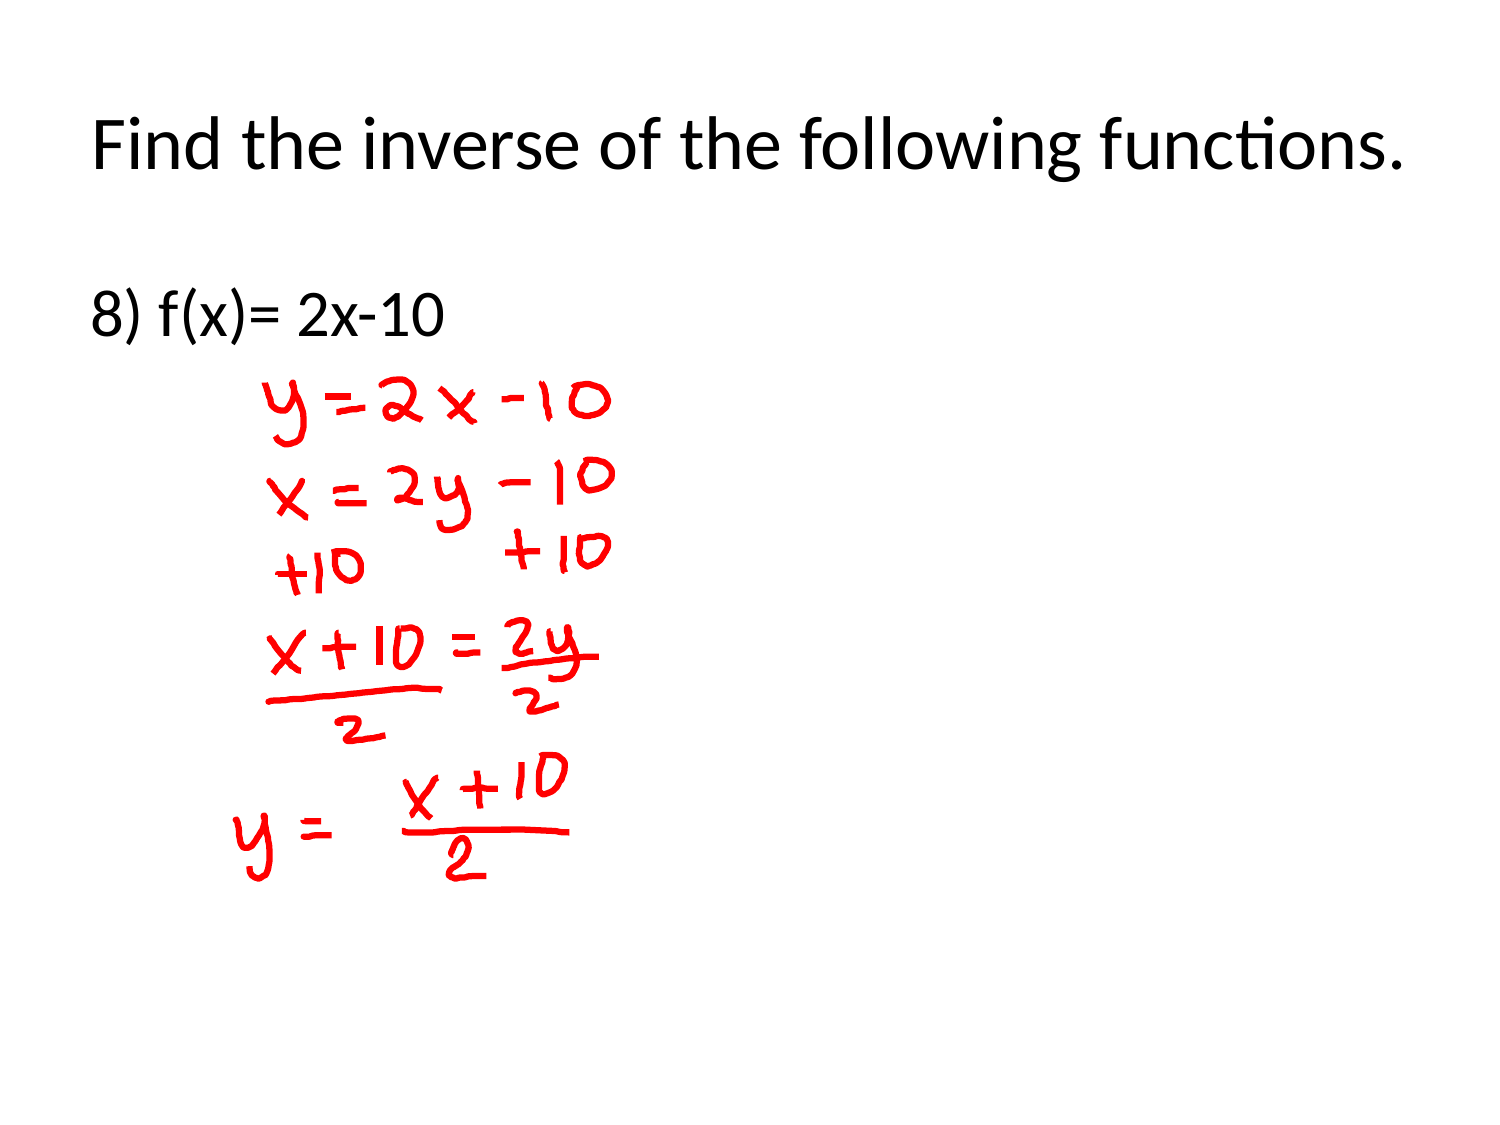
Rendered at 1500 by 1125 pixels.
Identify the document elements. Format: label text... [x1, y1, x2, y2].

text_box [235, 379, 612, 879]
title Find the inverse of the following functions. [75, 45, 1425, 233]
list 8) f(x)= 2x-10 [75, 262, 1425, 1005]
